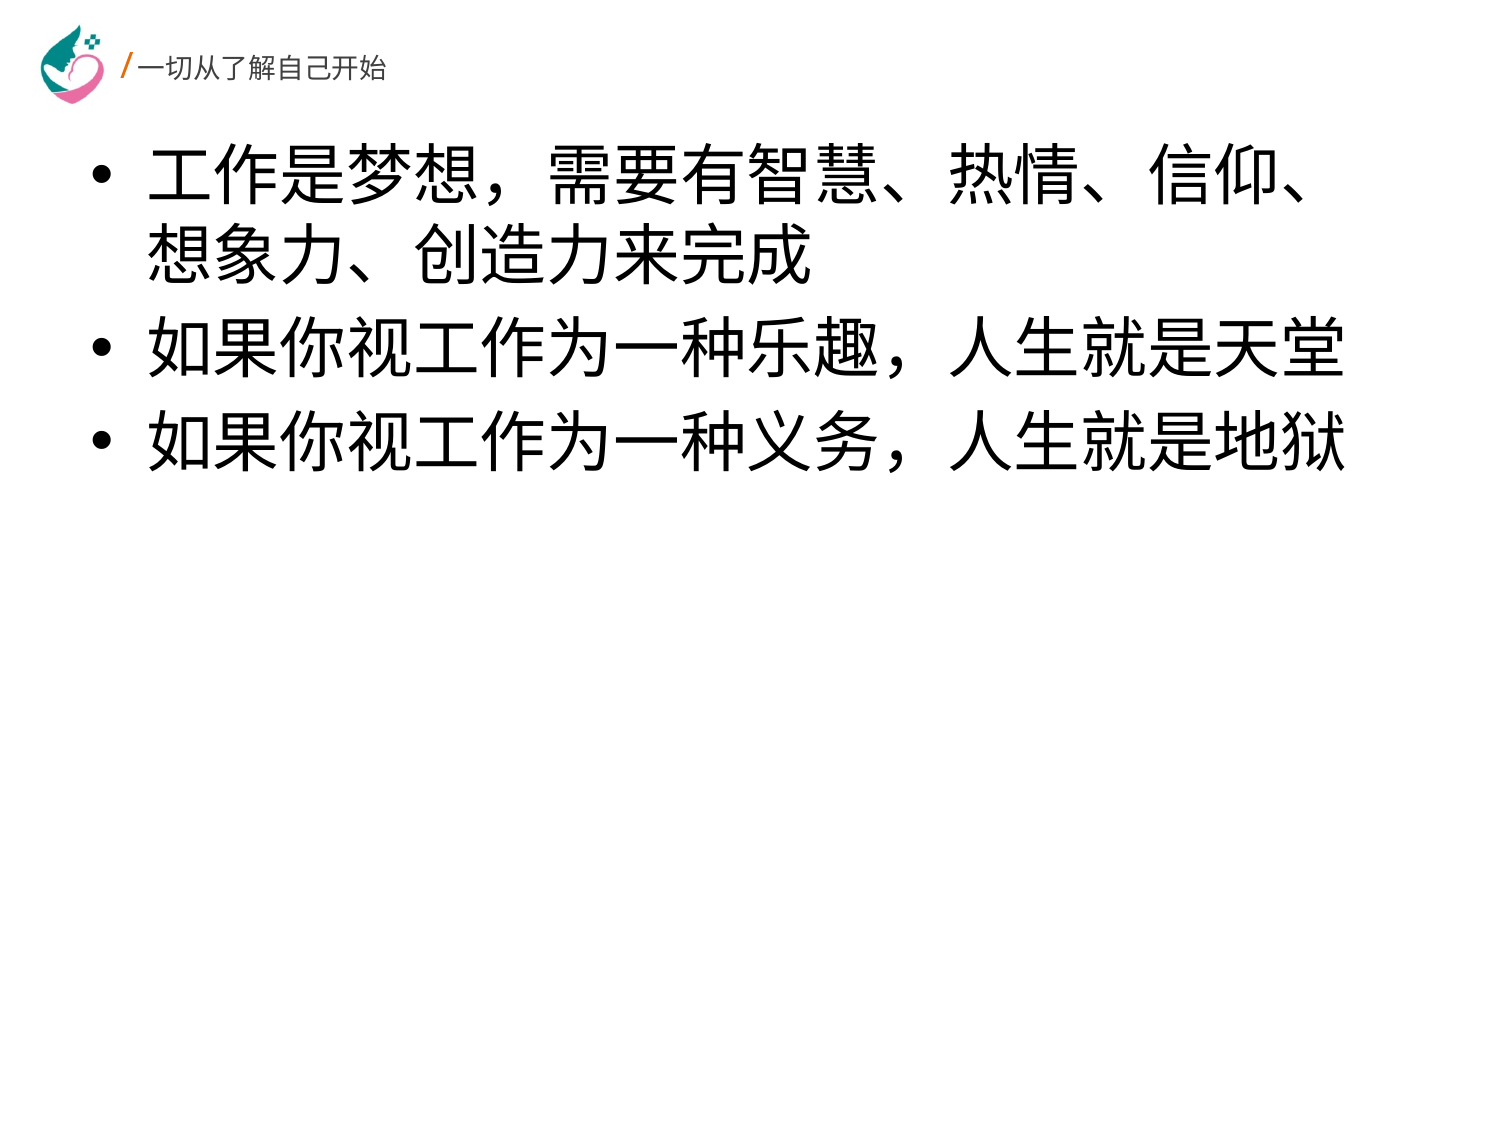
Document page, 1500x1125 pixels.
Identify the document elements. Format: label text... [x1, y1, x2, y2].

list 工作是梦想，需要有智慧、热情、信仰、想象力、创造力来完成 如果你视工作为一种乐趣，人生就是天堂 如果你视工作为一种义务，人生就是地狱 [74, 125, 1426, 1006]
picture [35, 23, 111, 106]
